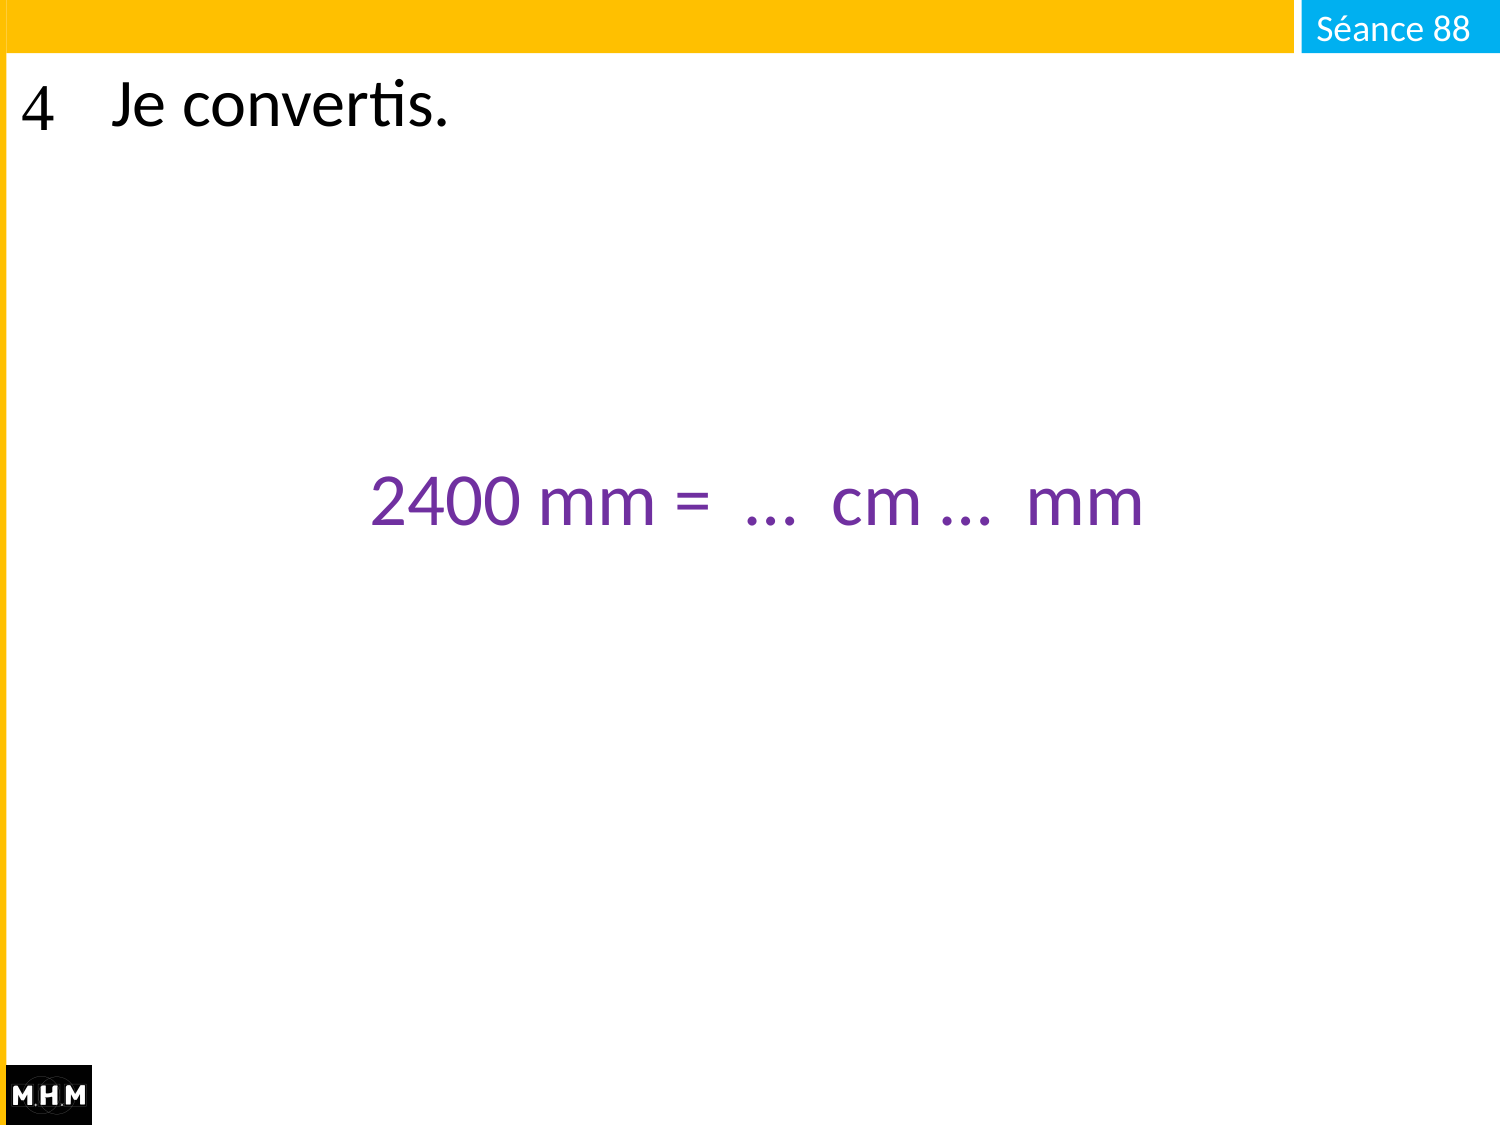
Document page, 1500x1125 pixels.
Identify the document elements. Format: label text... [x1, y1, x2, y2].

text_box 2400 mm = … cm … mm [354, 442, 1193, 548]
title Je convertis. [96, 60, 1391, 150]
picture [6, 1065, 92, 1125]
